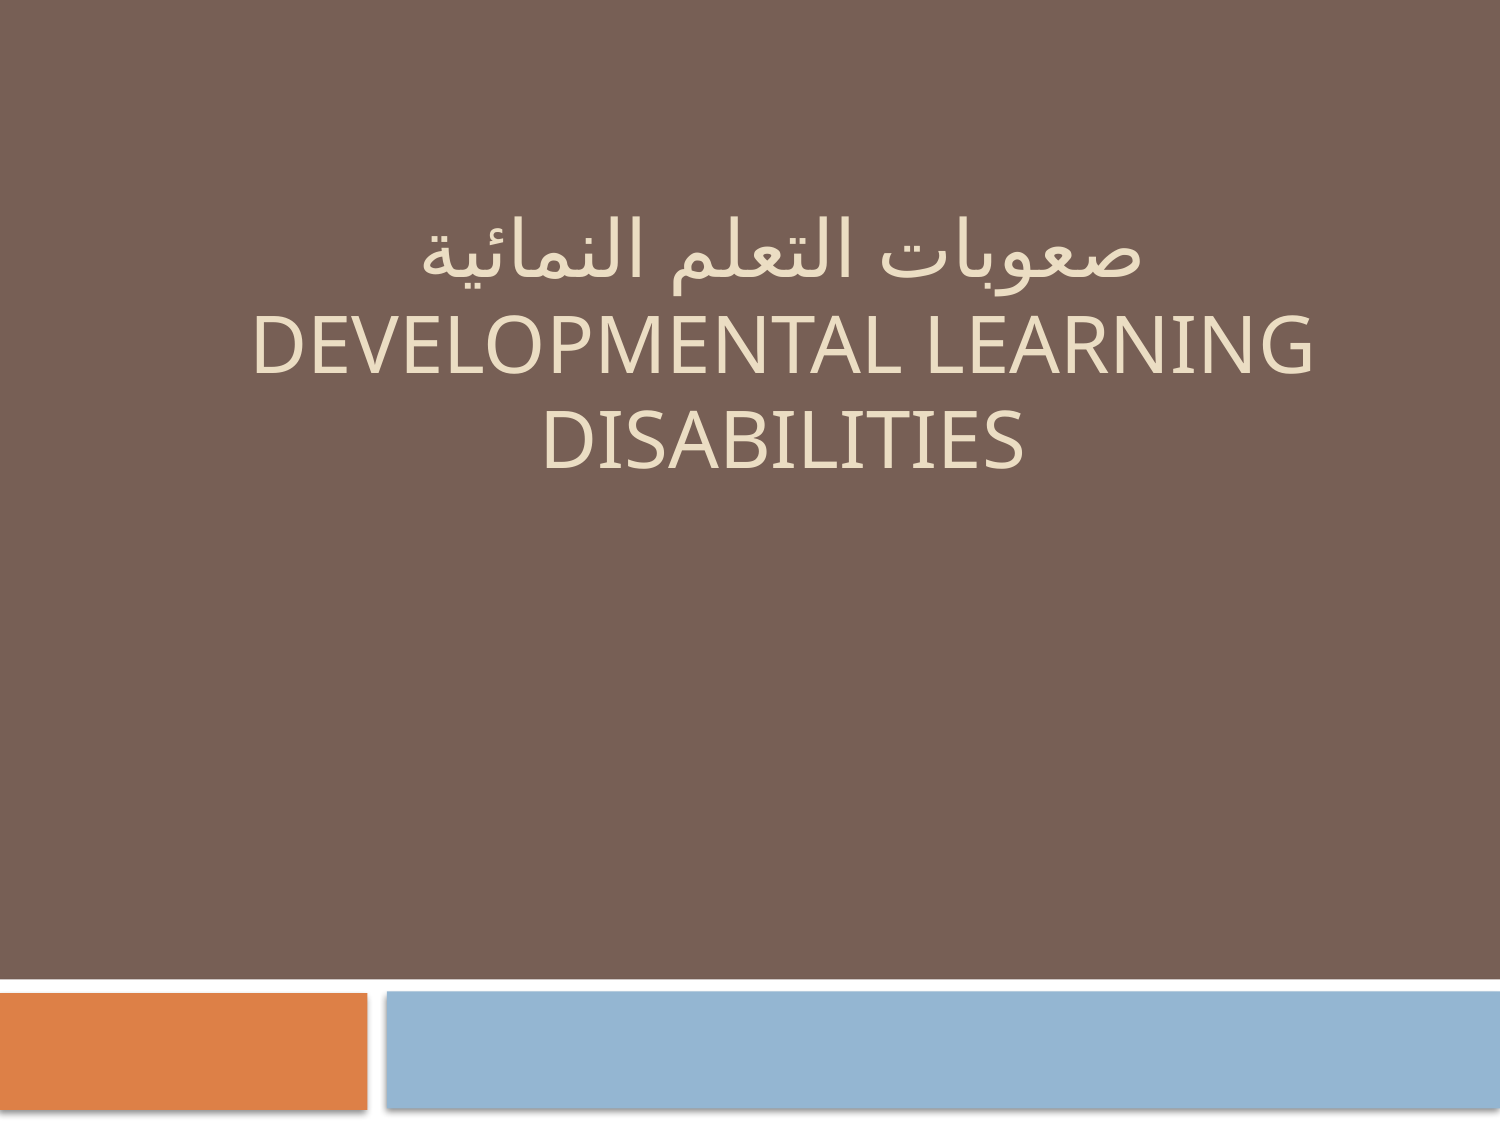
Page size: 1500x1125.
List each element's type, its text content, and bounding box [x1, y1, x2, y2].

title صعوبات التعلم النمائية Developmental Learning Disabilities [112, 187, 1454, 493]
